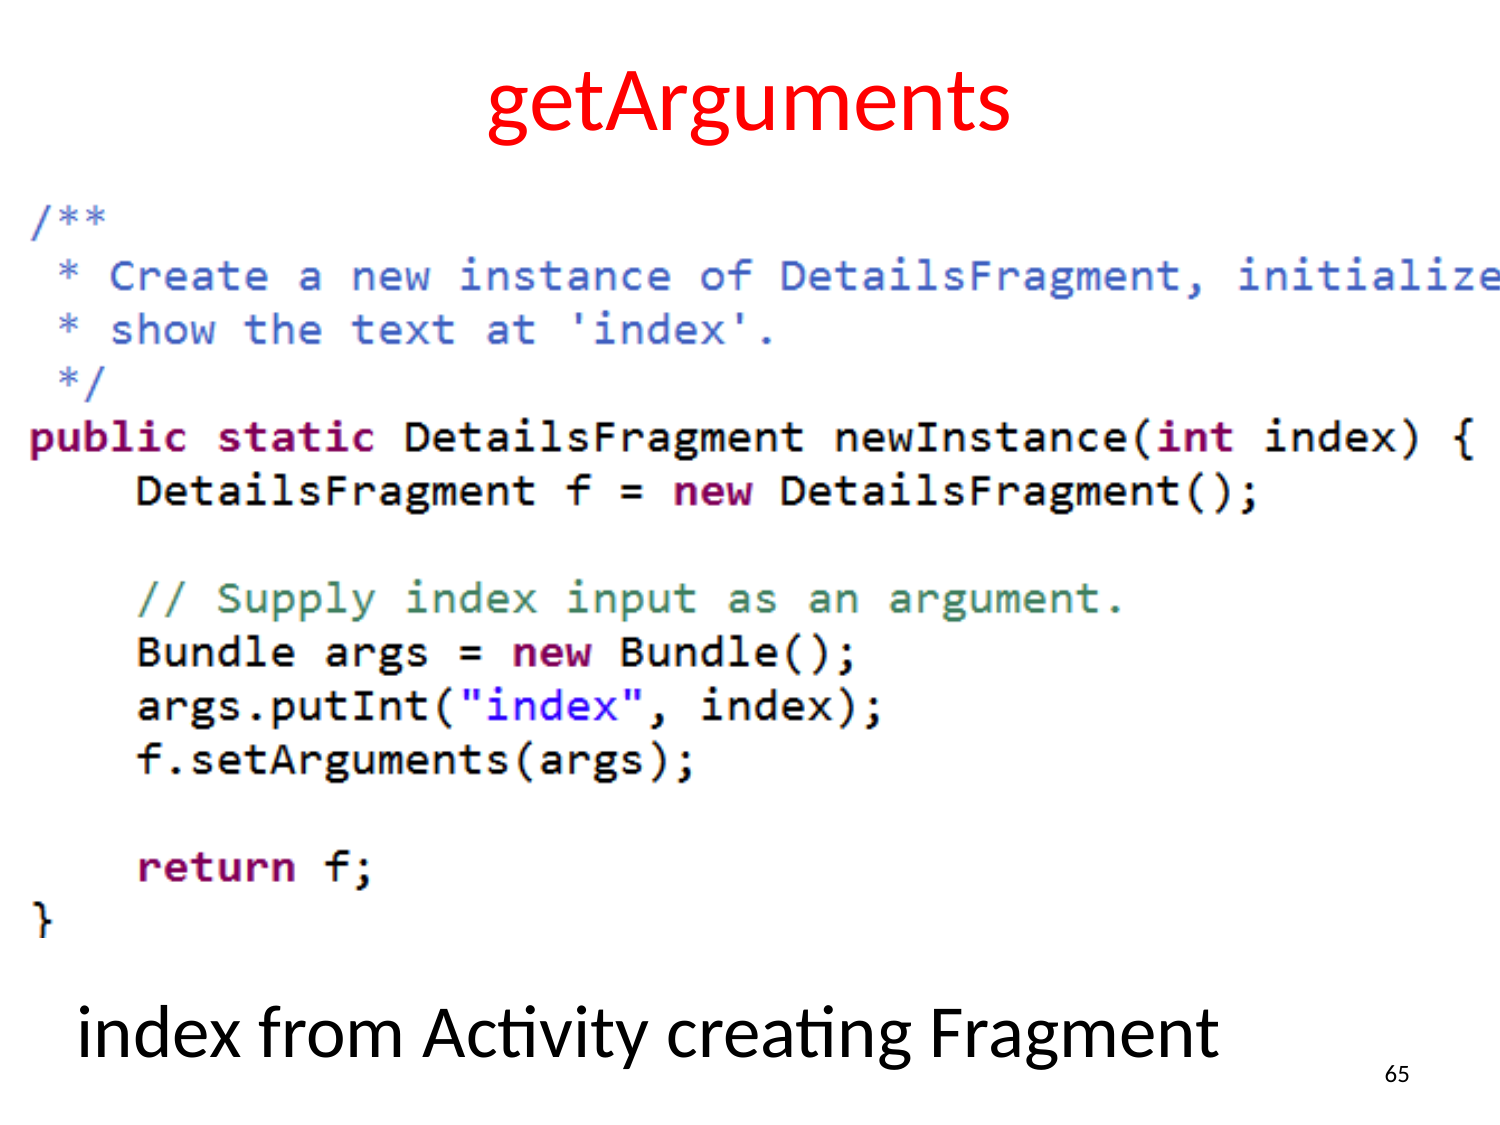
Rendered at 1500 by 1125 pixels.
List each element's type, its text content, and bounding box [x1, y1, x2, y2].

title getArguments [75, 0, 1425, 188]
text_box index from Activity creating Fragment [61, 975, 1237, 1080]
slide_number 65 [1074, 1042, 1425, 1103]
picture [20, 199, 1500, 938]
